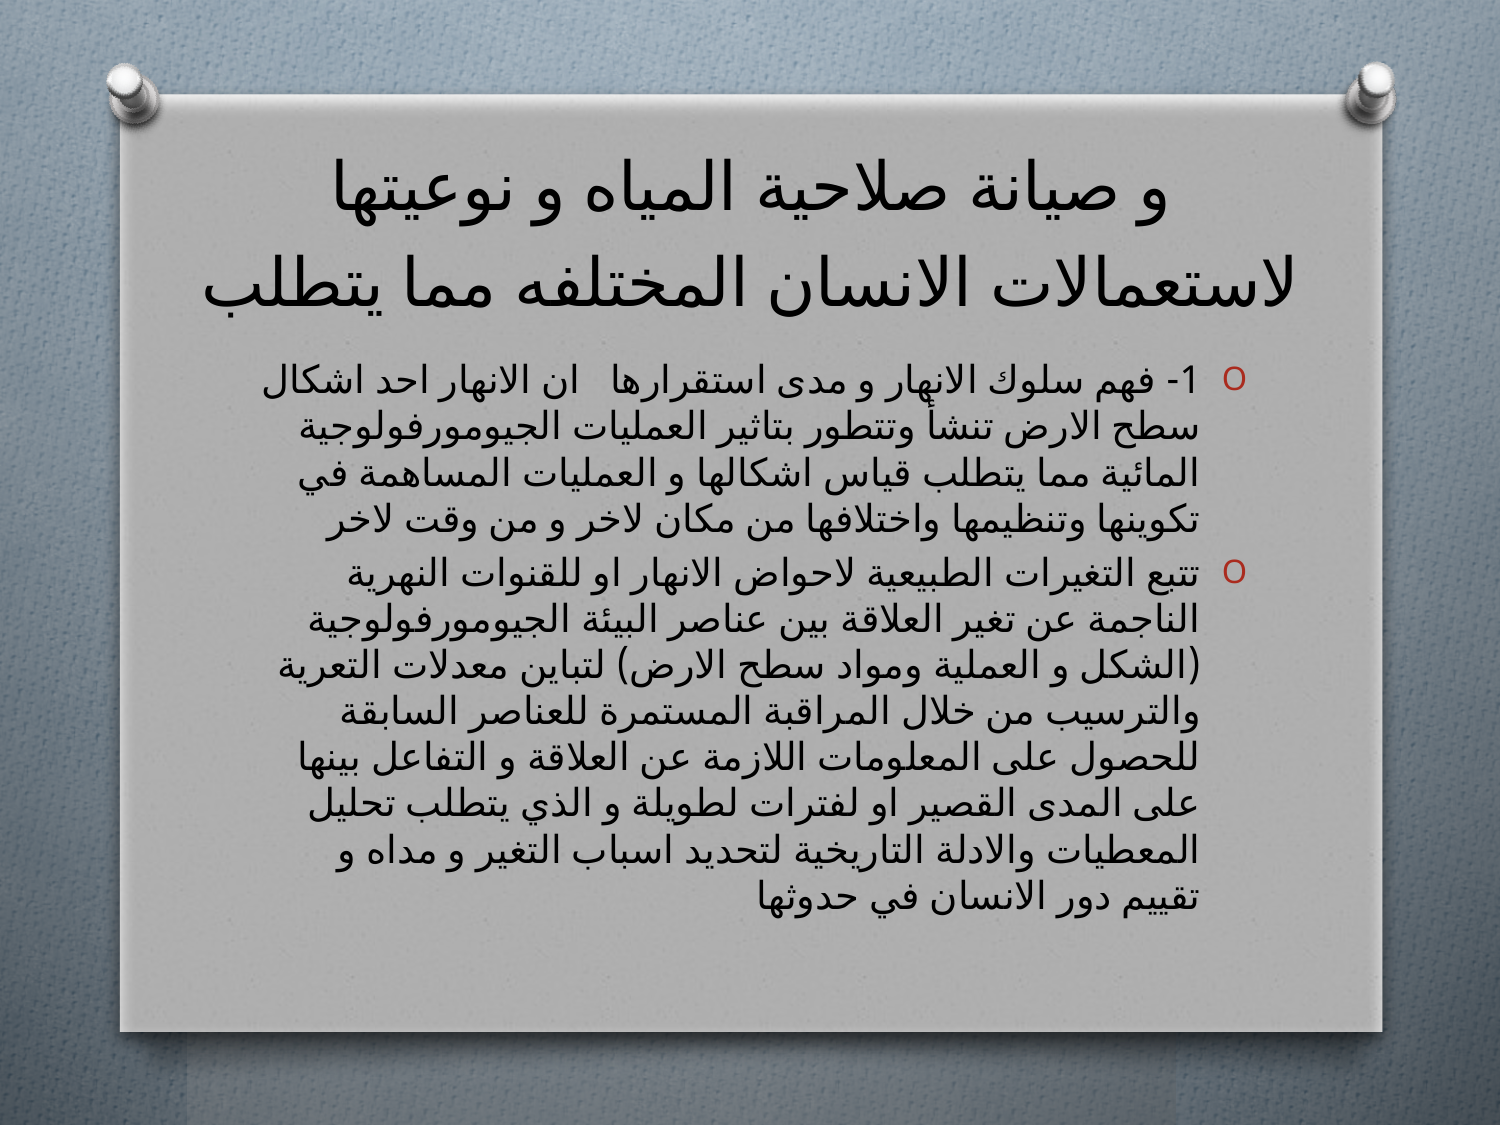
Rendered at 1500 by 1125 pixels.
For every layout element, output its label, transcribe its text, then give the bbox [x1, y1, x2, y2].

title و صيانة صلاحية المياه و نوعيتها لاستعمالات الانسان المختلفه مما يتطلب [179, 134, 1323, 332]
list 1- فهم سلوك الانهار و مدى استقرارها ان الانهار احد اشكال سطح الارض تنشأ وتتطور بتاثير العمليات الجيومورفولوجية المائية مما يتطلب قياس اشكالها و العمليات المساهمة في تكوينها وتنظيمها واختلافها من مكان لاخر و من وقت لاخر تتبع التغيرات الطبيعية لاحواض الانهار او للقنوات النهرية الناجمة عن تغير العلاقة بين عناصر البيئة الجيومورفولوجية (الشكل و العملية ومواد سطح الارض) لتباين معدلات التعرية والترسيب من خلال المراقبة المستمرة للعناصر السابقة للحصول على المعلومات اللازمة عن العلاقة و التفاعل بينها على المدى القصير او لفترات لطويلة و الذي يتطلب تحليل المعطيات والادلة التاريخية لتحديد اسباب التغير و مداه و تقييم دور الانسان في حدوثها [240, 347, 1257, 939]
picture [75, 29, 198, 153]
picture [1317, 35, 1439, 156]
